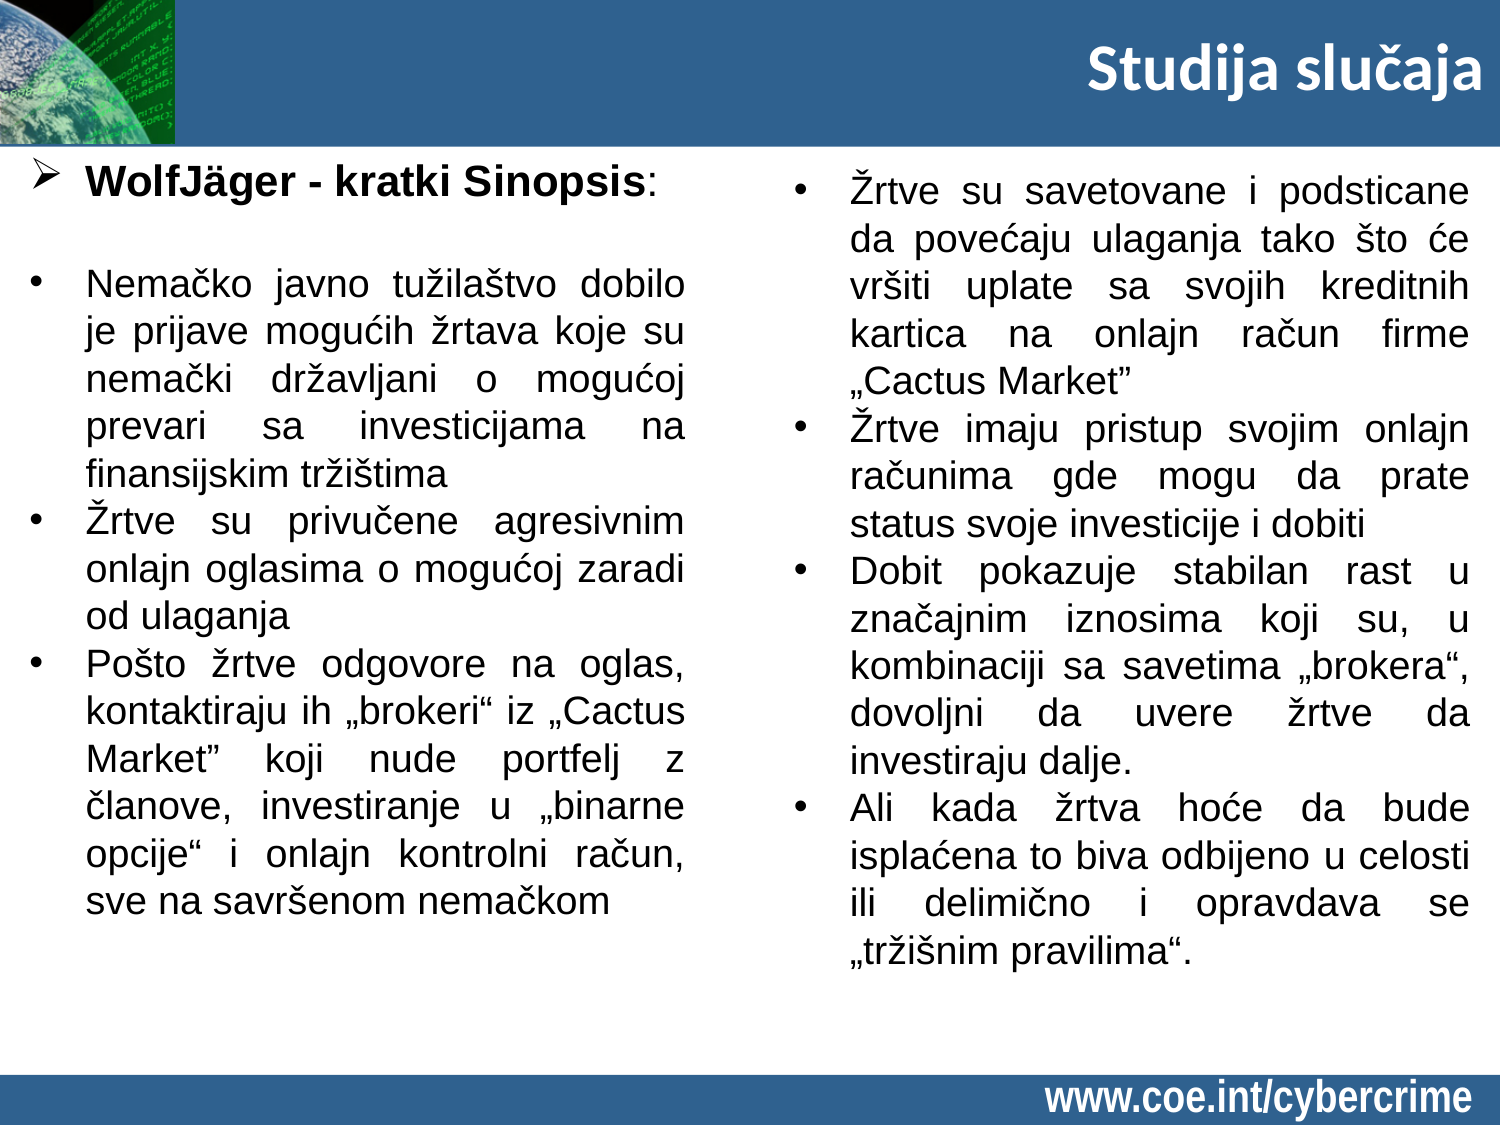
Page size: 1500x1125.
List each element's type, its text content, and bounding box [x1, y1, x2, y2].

text_box Žrtve su savetovane i podsticane da povećaju ulaganja tako što će vršiti uplate sa svojih kreditnih kartica na onlajn račun firme „Cactus Market” Žrtve imaju pristup svojim onlajn računima gde mogu da prate status svoje investicije i dobiti Dobit pokazuje stabilan rast u značajnim iznosima koji su, u kombinaciji sa savetima „brokera“, dovoljni da uvere žrtve da investiraju dalje. Ali kada žrtva hoće da bude isplaćena to biva odbijeno u celosti ili delimično i opravdava se „tržišnim pravilima“. [778, 157, 1486, 1033]
text_box [0, 1073, 1030, 1125]
picture [0, 0, 175, 144]
text_box WolfJäger - kratki Sinopsis: Nemačko javno tužilaštvo dobilo je prijave mogućih žrtava koje su nemački državljani o mogućoj prevari sa investicijama na finansijskim tržištima Žrtve su privučene agresivnim onlajn oglasima o mogućoj zaradi od ulaganja Pošto žrtve odgovore na oglas, kontaktiraju ih „brokeri“ iz „Cactus Market” koji nude portfelj z članove, investiranje u „binarne opcije“ i onlajn kontrolni račun, sve na savršenom nemačkom [14, 145, 701, 930]
text_box www.coe.int/cybercrime [1030, 1059, 1500, 1125]
text_box Studija slučaja [179, 0, 1500, 149]
